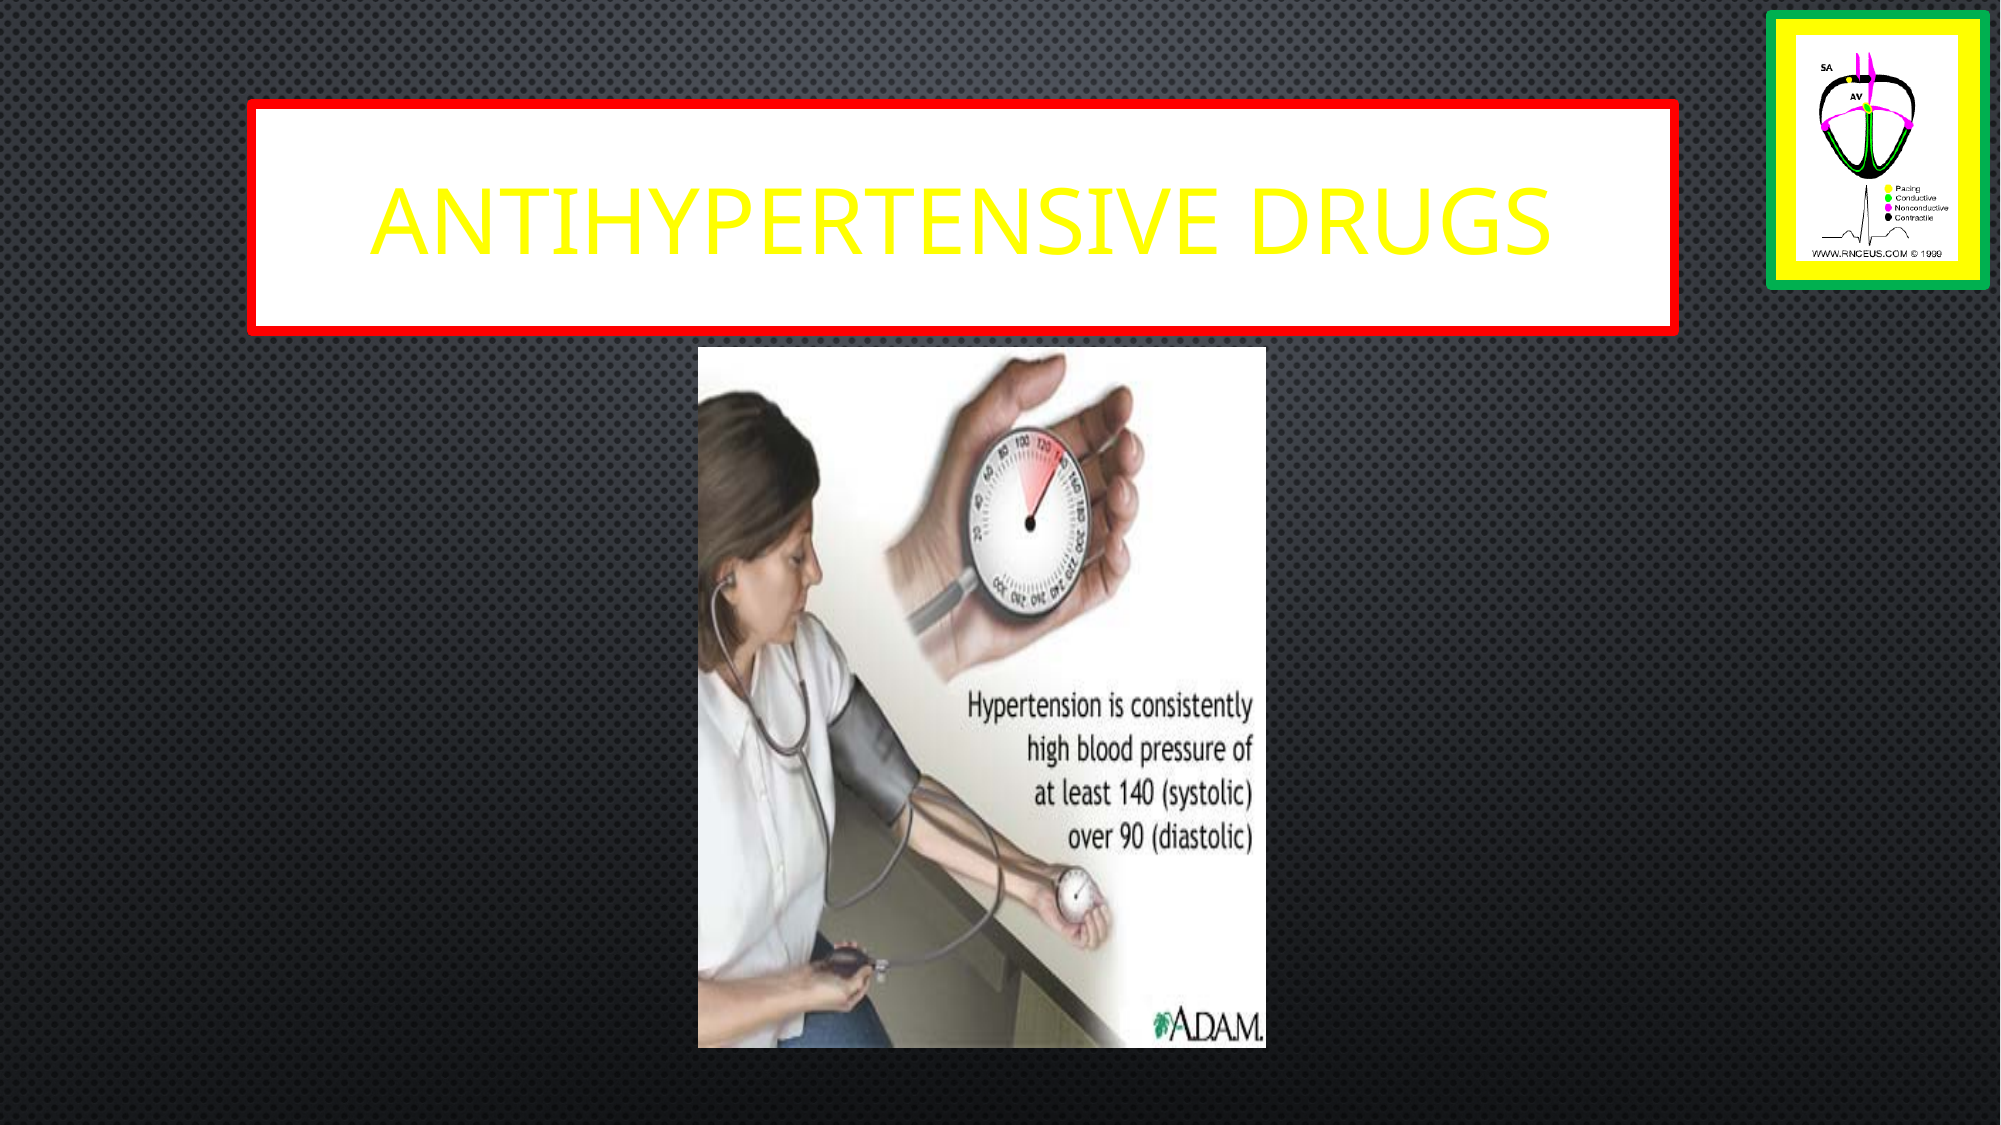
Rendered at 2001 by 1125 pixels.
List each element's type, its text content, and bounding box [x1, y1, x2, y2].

picture [1795, 35, 1959, 261]
text_box [1770, 13, 1987, 287]
picture [698, 346, 1266, 1048]
title Antihypertensive drugs [250, 103, 1676, 332]
